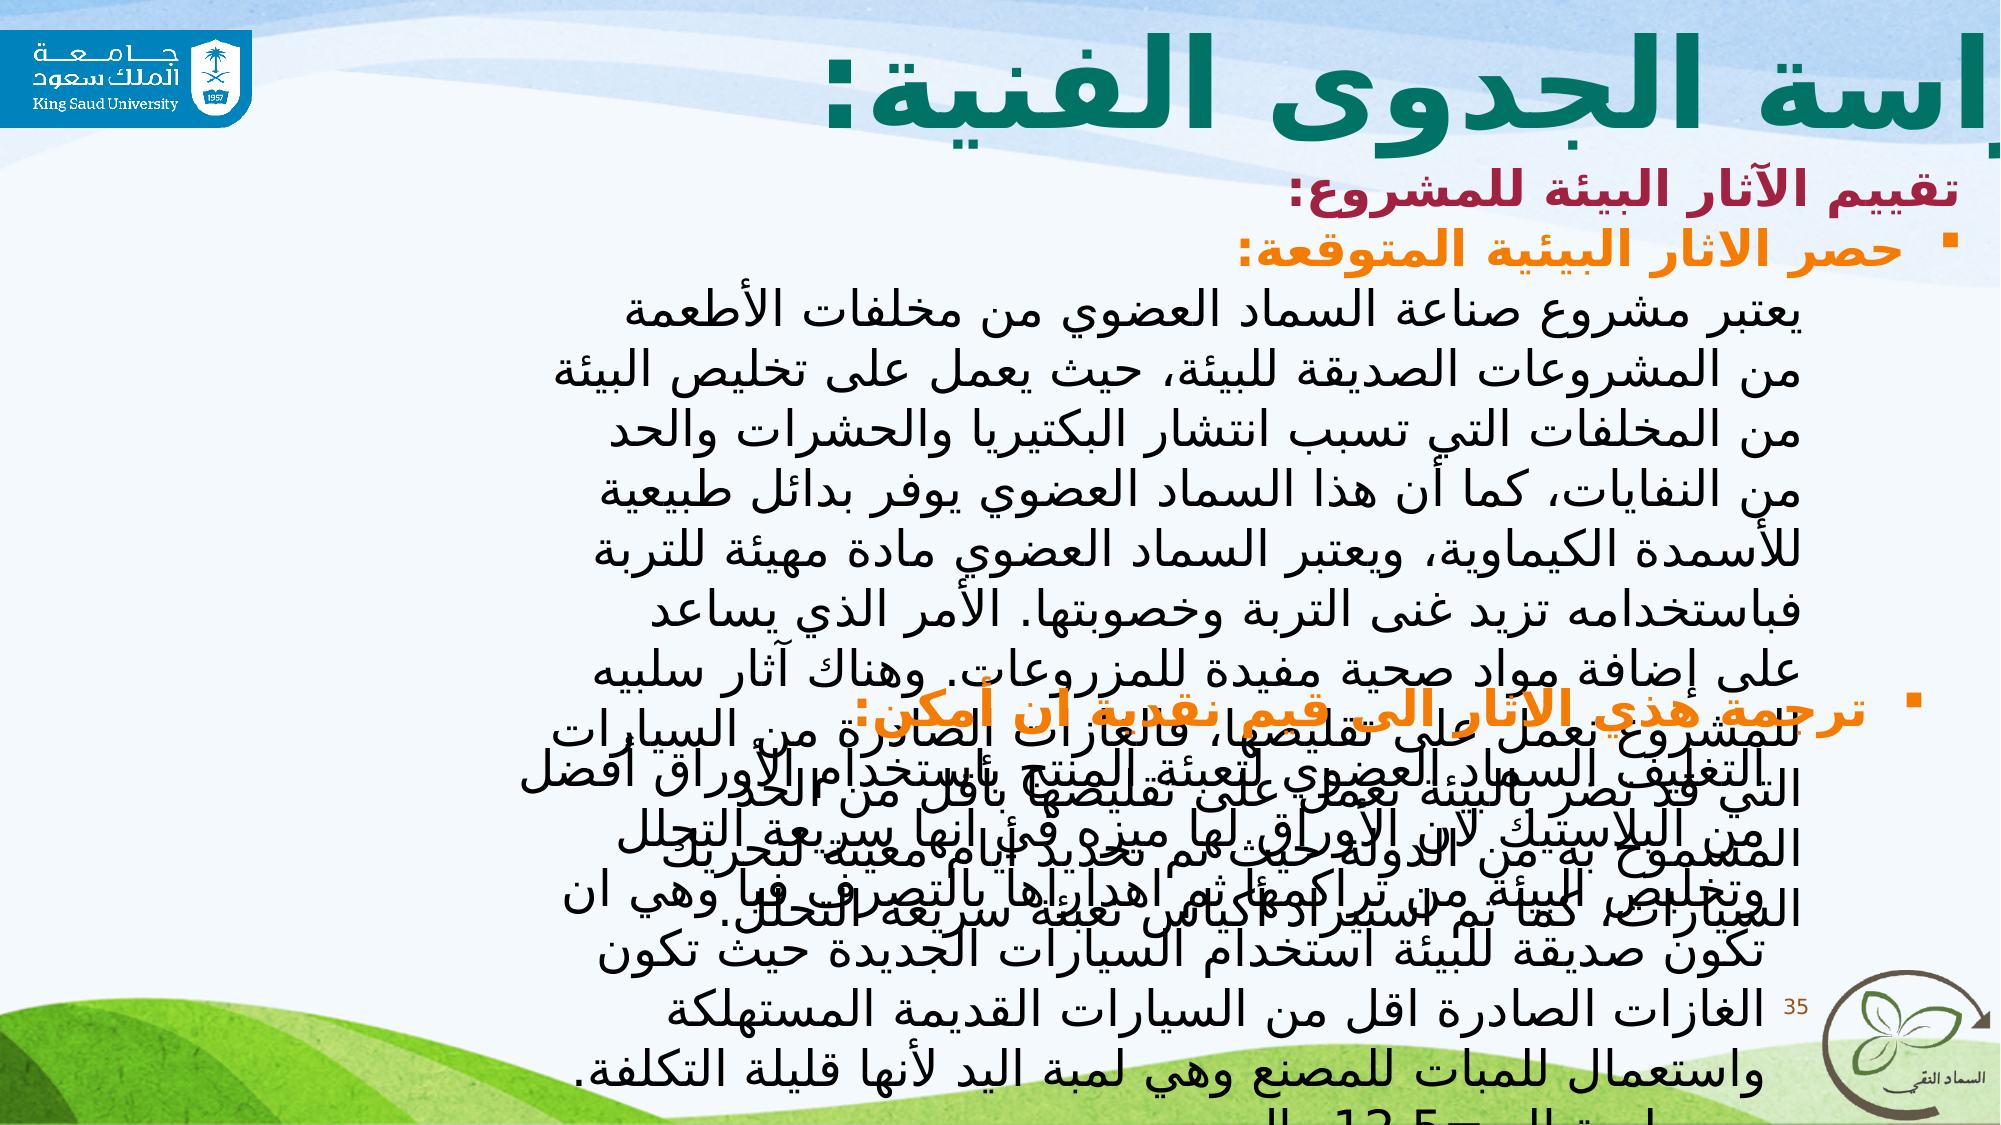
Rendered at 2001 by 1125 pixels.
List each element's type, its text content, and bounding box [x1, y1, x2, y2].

picture [1816, 0, 2001, 1125]
picture [55, 75, 60, 86]
picture [192, 41, 239, 115]
text_box ثالثا دراسة الجدوى الفنية: [800, 0, 2000, 161]
text_box تقييم الآثار البيئة للمشروع: حصر الاثار البيئية المتوقعة: يعتبر مشروع صناعة السماد العضوي من مخلفات الأطعمة من المشروعات الصديقة للبيئة، حيث يعمل على تخليص البيئة من المخلفات التي تسبب انتشار البكتيريا والحشرات والحد من النفايات، كما أن هذا السماد العضوي يوفر بدائل طبيعية للأسمدة الكيماوية، ويعتبر السماد العضوي مادة مهيئة للتربة فباستخدامه تزيد غنى التربة وخصوبتها. الأمر الذي يساعد على إضافة مواد صحية مفيدة للمزروعات. وهناك آثار سلبيه للمشروع نعمل على تقليصها، فالغازات الصادرة من السيارات التي قد تضر بالبيئة نعمل على تقليصها بأقل من الحد المسموح به من الدولة حيث تم تحديد أيام معينة لتحريك السيارات، كما تم استيراد أكياس تعبئة سريعة التحلل. [531, 149, 1977, 944]
text_box ترجمة هذي الاثار الى قيم نقدية ان أمكن: التغليف السماد العضوي لتعبئة المنتج باستخدام الأوراق أفضل من البلاستيك لان الأوراق لها ميزه في انها سريعة التحلل وتخليص البيئة من تراكمها ثم اهداراها بالتصرف فيا وهي ان تكون صديقة للبيئة استخدام السيارات الجديدة حيث تكون الغازات الصادرة اقل من السيارات القديمة المستهلكة واستعمال للمبات للمصنع وهي لمبة اليد لأنها قليلة التكلفة. سعر لمبة اليد=12,5ريال. [453, 669, 1941, 1125]
picture [0, 0, 800, 1125]
